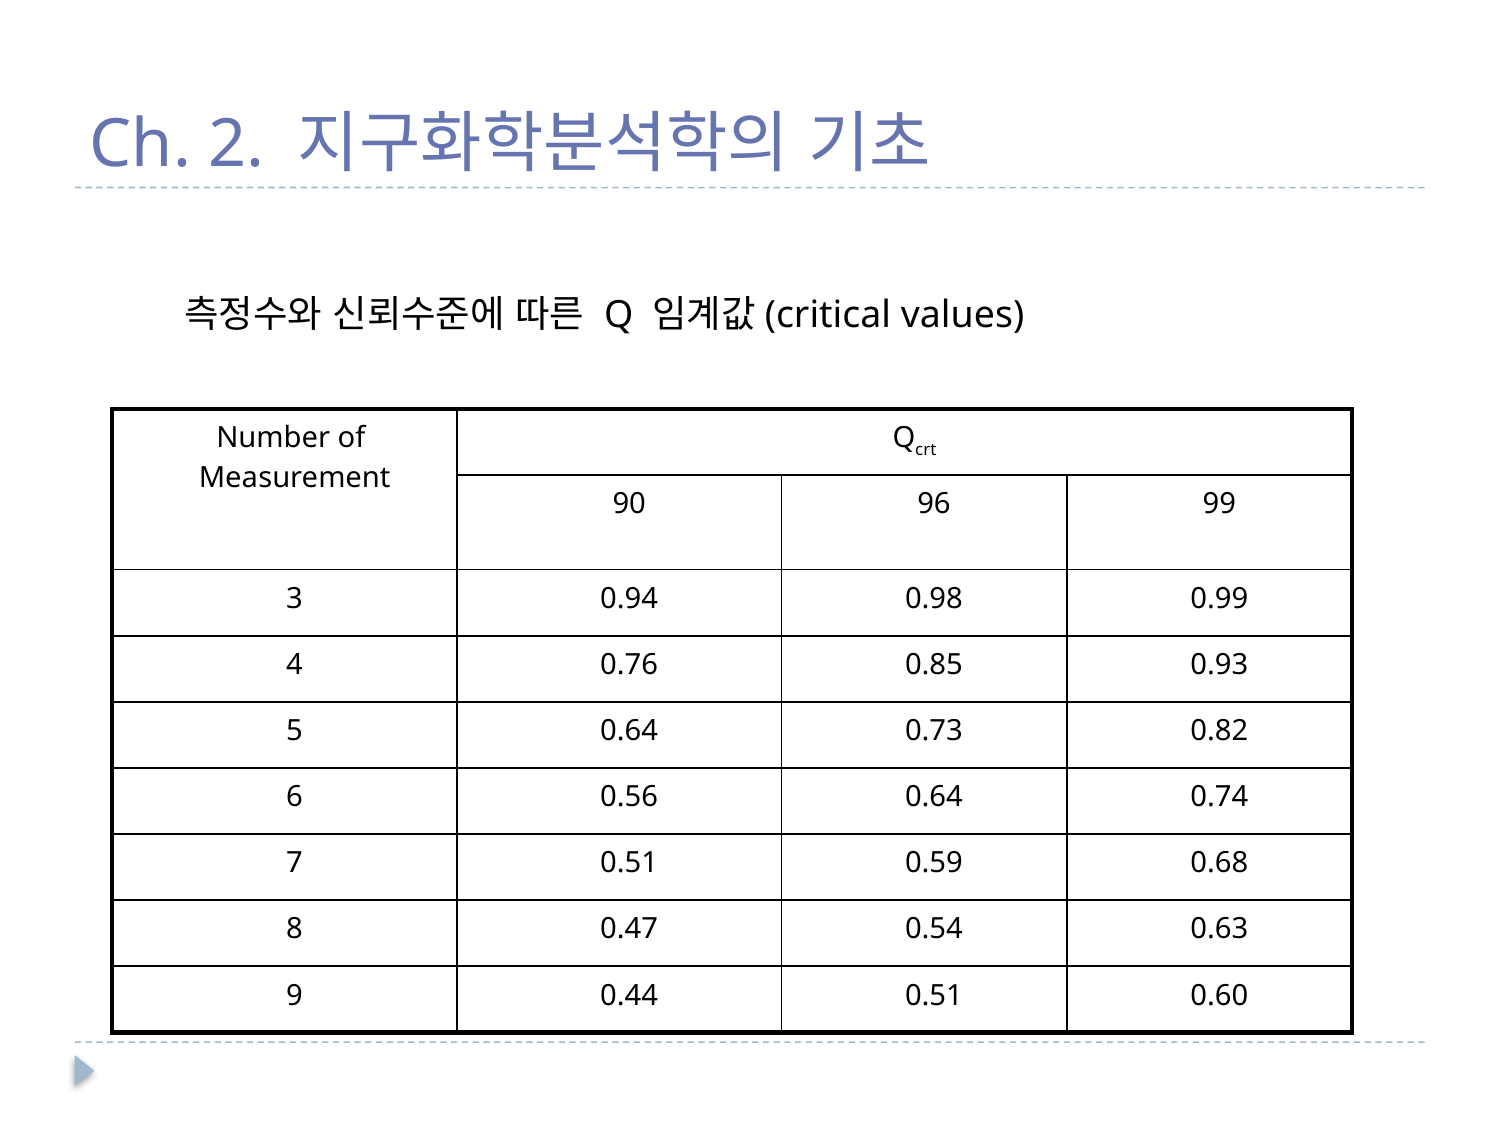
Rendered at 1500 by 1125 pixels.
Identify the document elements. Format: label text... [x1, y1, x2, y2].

table_cell 0.60 [1068, 967, 1350, 1030]
table_cell 0.44 [458, 967, 781, 1030]
table_cell 0.51 [458, 835, 781, 899]
table_cell 90 [458, 476, 781, 569]
table_header Qcrt [458, 411, 1350, 474]
table_cell 0.64 [782, 769, 1066, 833]
table_cell 0.76 [458, 637, 781, 701]
table_cell 0.99 [1068, 570, 1350, 635]
table_cell 0.51 [782, 967, 1066, 1030]
table_cell 7 [114, 835, 456, 899]
table_cell 5 [114, 703, 456, 767]
table_cell 96 [782, 476, 1066, 569]
table_cell 3 [114, 570, 456, 635]
table_cell 0.47 [458, 901, 781, 965]
title Ch. 2. 지구화학분석학의 기초 [75, 24, 1425, 188]
table_cell 0.63 [1068, 901, 1350, 965]
table_cell 0.68 [1068, 835, 1350, 899]
table_cell 0.59 [782, 835, 1066, 899]
table_cell 6 [114, 769, 456, 833]
table_cell 4 [114, 637, 456, 701]
table_cell 9 [114, 967, 456, 1030]
table_cell 0.82 [1068, 703, 1350, 767]
table_cell 0.56 [458, 769, 781, 833]
table_cell 0.74 [1068, 769, 1350, 833]
table_cell 0.93 [1068, 637, 1350, 701]
table_cell 8 [114, 901, 456, 965]
table_cell 0.94 [458, 570, 781, 635]
table_cell 0.98 [782, 570, 1066, 635]
table_cell 0.85 [782, 637, 1066, 701]
text_box 측정수와 신뢰수준에 따른 Q 임계값(critical values) [169, 282, 1040, 342]
table_header Number of Measurement [114, 411, 456, 569]
table_cell 99 [1068, 476, 1350, 569]
table_cell 0.73 [782, 703, 1066, 767]
table_cell 0.64 [458, 703, 781, 767]
table_cell 0.54 [782, 901, 1066, 965]
